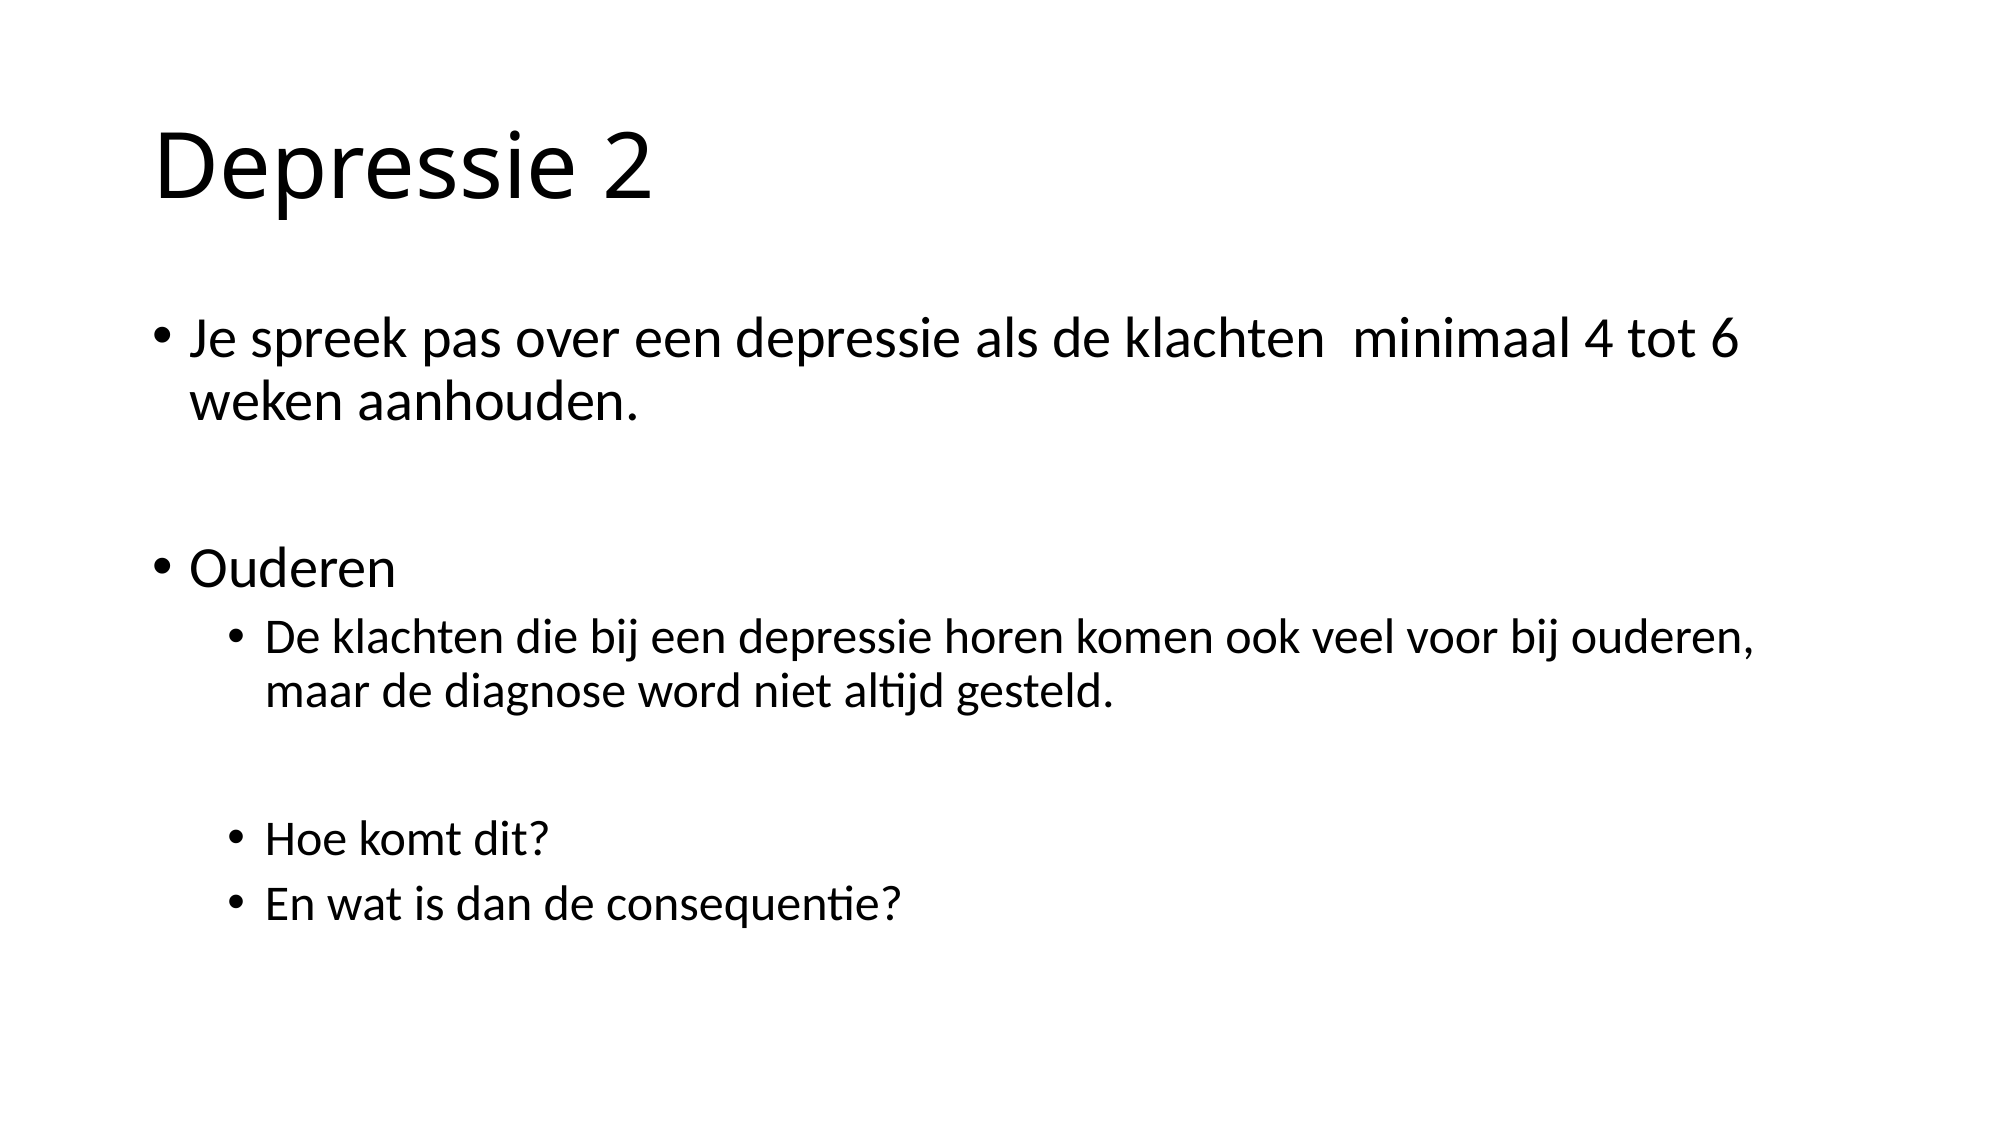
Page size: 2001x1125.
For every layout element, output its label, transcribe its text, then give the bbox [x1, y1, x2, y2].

list Je spreek pas over een depressie als de klachten minimaal 4 tot 6 weken aanhouden. Ouderen De klachten die bij een depressie horen komen ook veel voor bij ouderen, maar de diagnose word niet altijd gesteld. Hoe komt dit? En wat is dan de consequentie? [137, 299, 1863, 1014]
title Depressie 2 [137, 59, 1863, 278]
